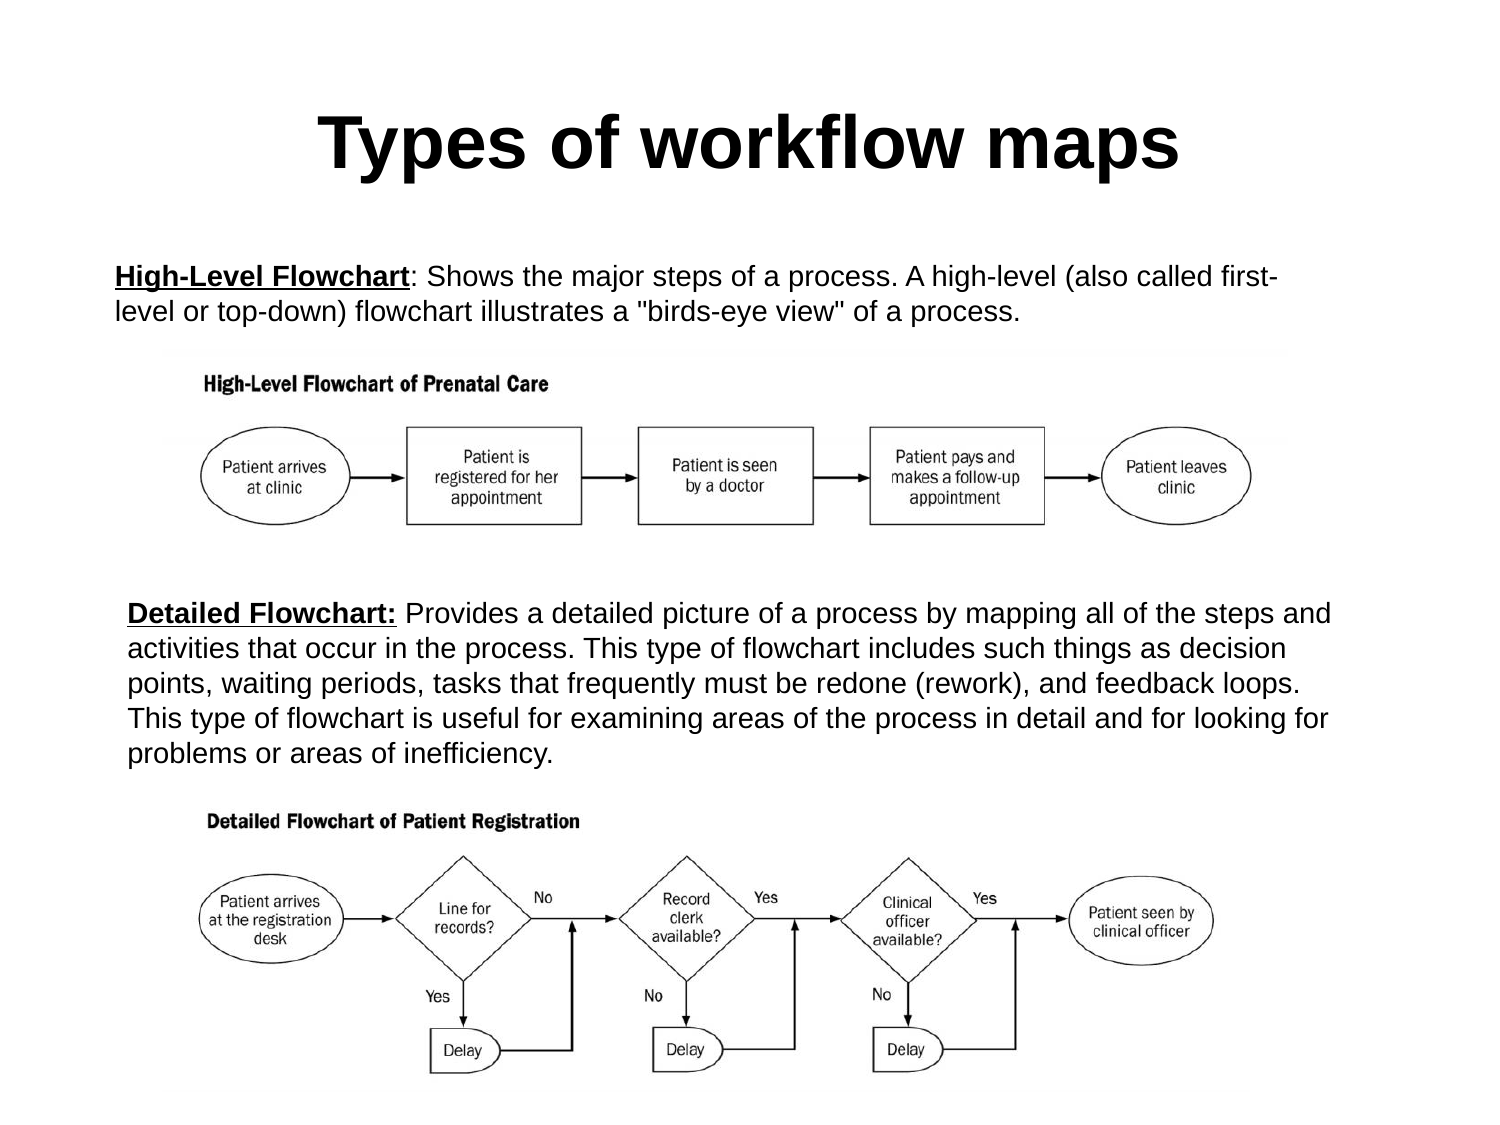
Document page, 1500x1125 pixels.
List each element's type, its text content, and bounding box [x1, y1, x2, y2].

picture [162, 787, 1251, 1092]
title Types of workflow maps [74, 44, 1426, 233]
picture [162, 349, 1288, 560]
text_box High-Level Flowchart: Shows the major steps of a process. A high-level (also called first-level or top-down) flowchart illustrates a "birds-eye view" of a process. [99, 249, 1338, 335]
text_box Detailed Flowchart: Provides a detailed picture of a process by mapping all of the steps and activities that occur in the process. This type of flowchart includes such things as decision points, waiting periods, tasks that frequently must be redone (rework), and feedback loops. This type of flowchart is useful for examining areas of the process in detail and for looking for problems or areas of inefficiency. [112, 587, 1350, 777]
